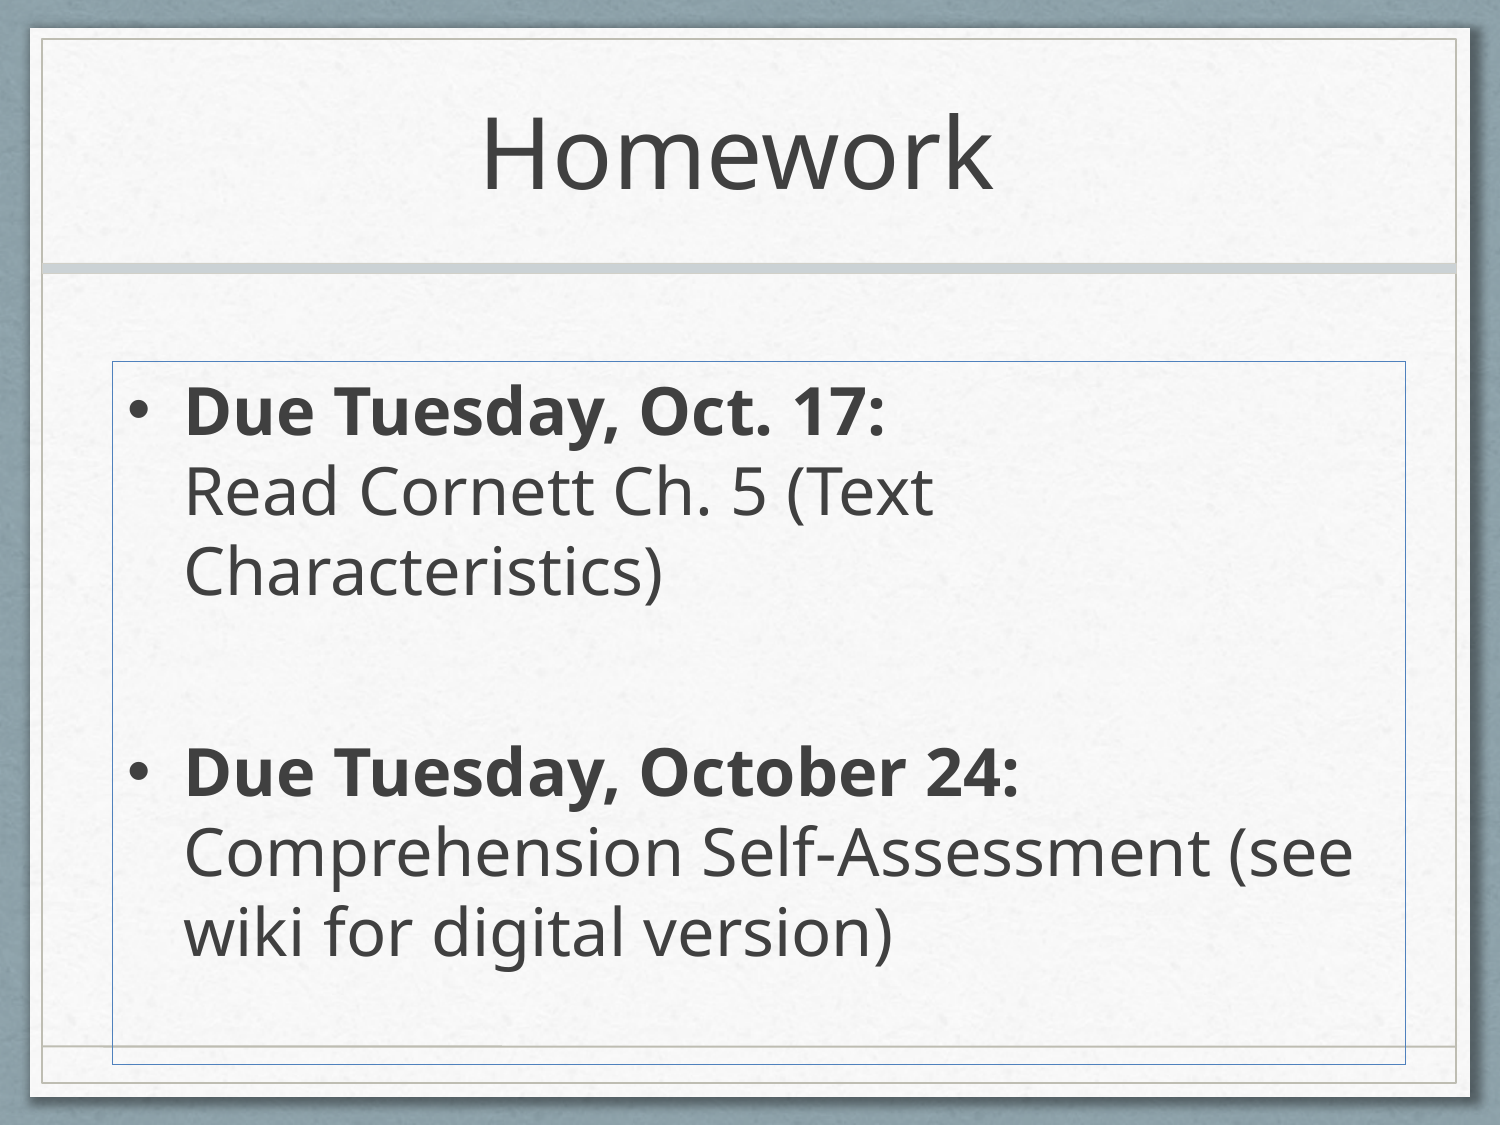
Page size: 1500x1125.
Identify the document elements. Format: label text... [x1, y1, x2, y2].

picture [30, 28, 1470, 1097]
title Homework [147, 40, 1353, 260]
list Due Tuesday, Oct. 17: Read Cornett Ch. 5 (Text Characteristics) Due Tuesday, October 24: Comprehension Self-Assessment (see wiki for digital version) [112, 361, 1406, 1065]
